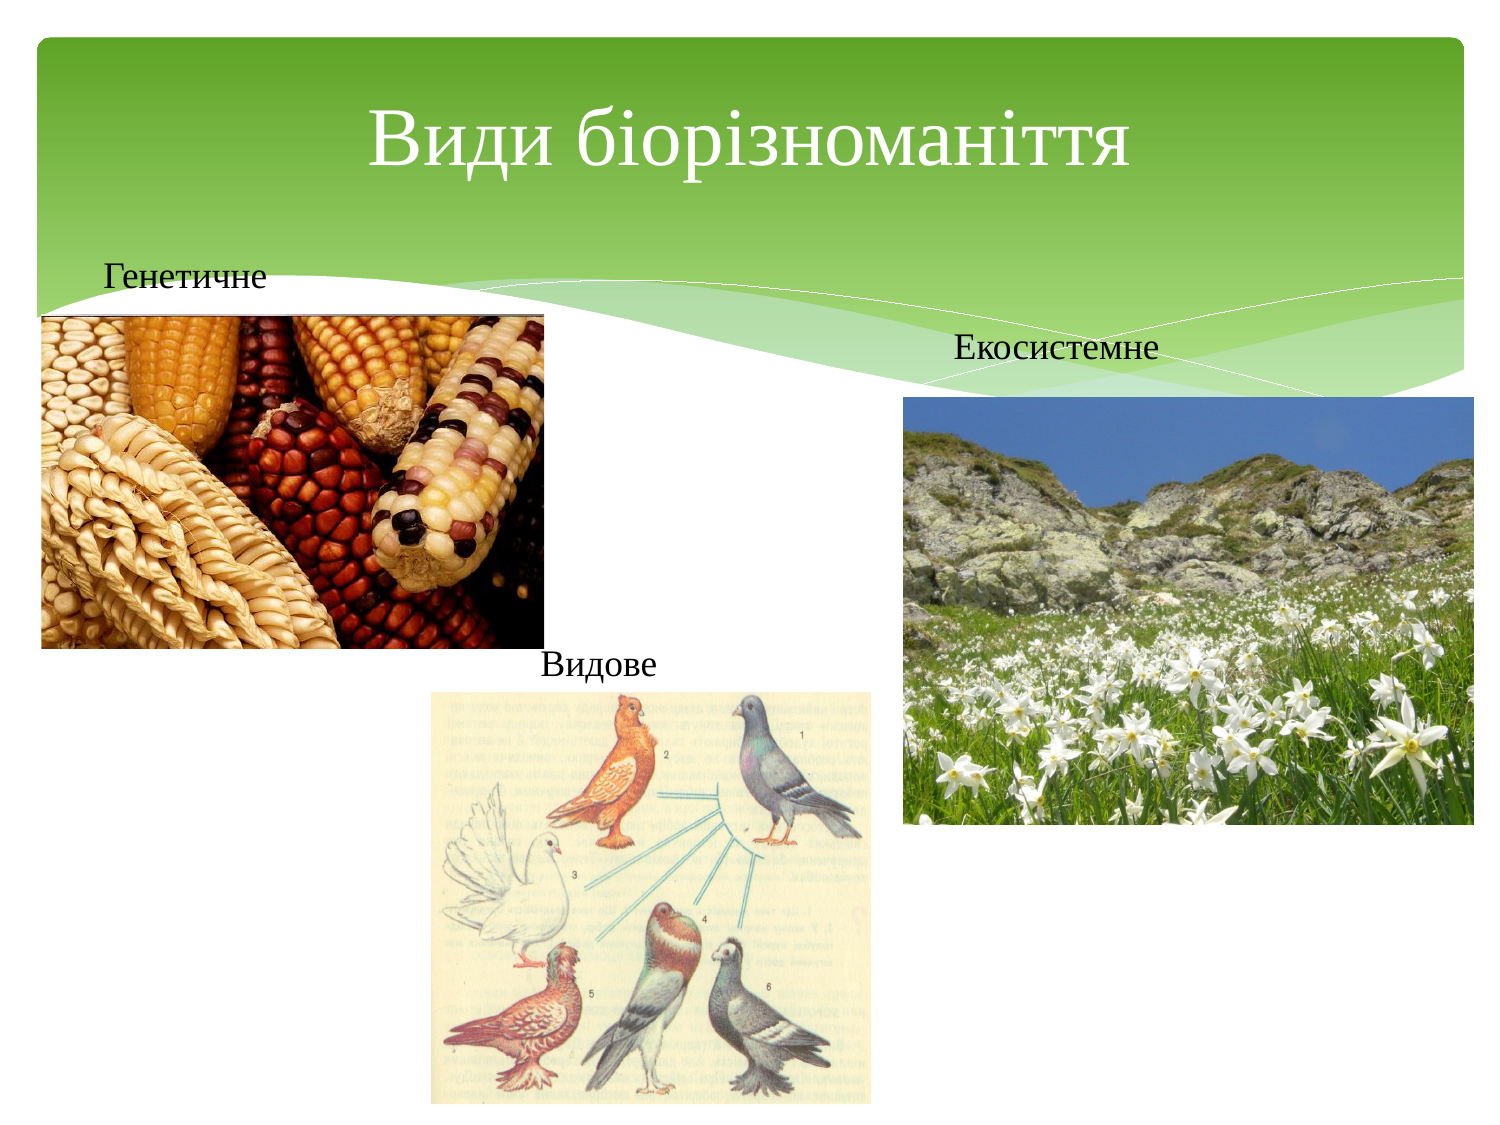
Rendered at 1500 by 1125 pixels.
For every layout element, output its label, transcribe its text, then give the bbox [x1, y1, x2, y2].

text_box Екосистемне [938, 314, 1424, 375]
text_box Генетичне [88, 243, 526, 304]
picture [430, 692, 871, 1104]
picture [903, 396, 1474, 825]
text_box Видове [525, 631, 833, 690]
title Види біорізноманіття [75, 55, 1425, 209]
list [40, 314, 545, 650]
